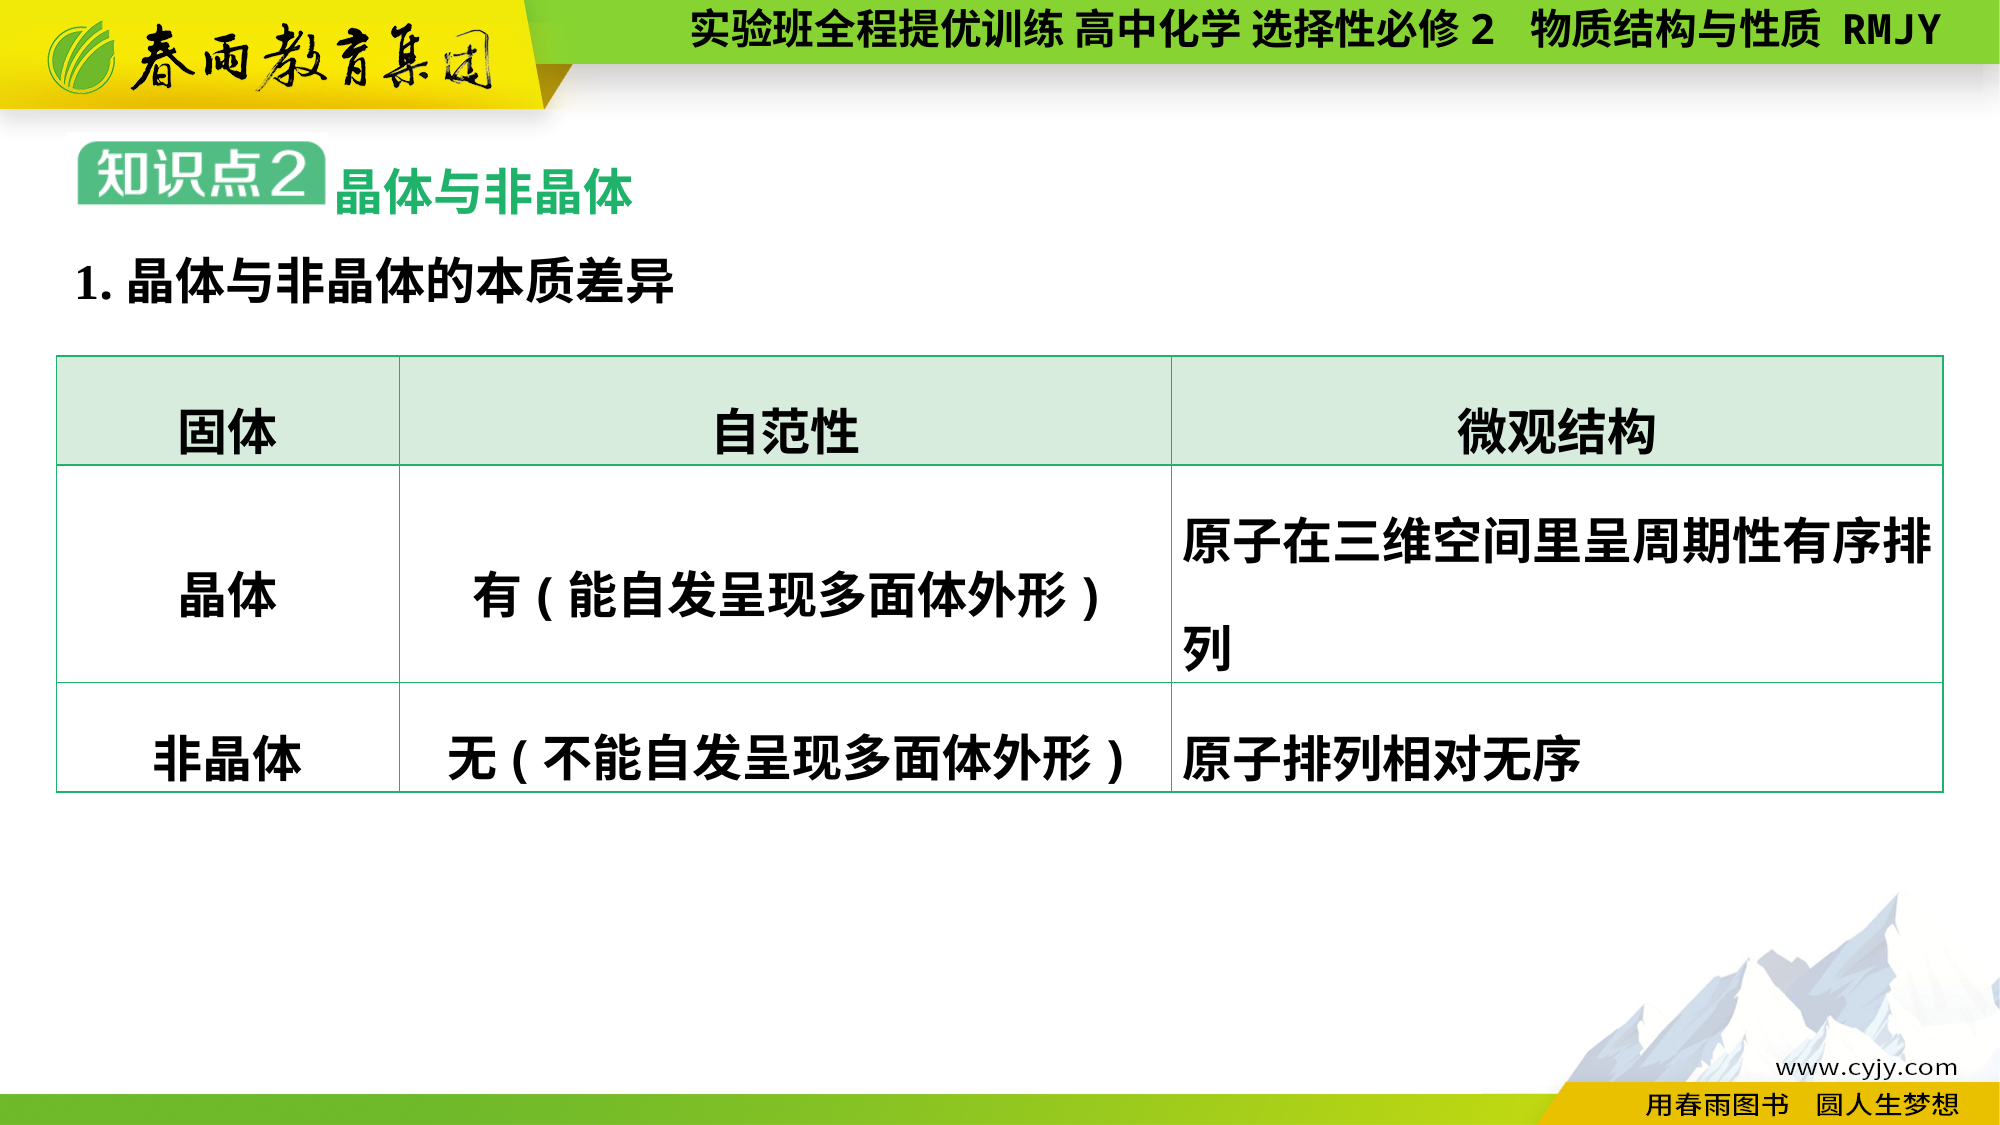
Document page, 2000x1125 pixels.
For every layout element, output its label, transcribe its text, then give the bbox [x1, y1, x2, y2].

table_cell 原子在三维空间里呈周期性有序排列 [1172, 466, 1942, 682]
picture [0, 0, 2000, 1125]
table_cell 非晶体 [57, 683, 399, 791]
table_header 微观结构 [1172, 357, 1942, 464]
table_cell 无(不能自发呈现多面体外形) [400, 683, 1171, 791]
table_header 自范性 [400, 357, 1171, 464]
table_header 固体 [57, 357, 399, 464]
table_cell 有(能自发呈现多面体外形) [400, 466, 1171, 682]
table_cell 晶体 [57, 466, 399, 682]
table_cell 原子排列相对无序 [1172, 683, 1942, 791]
list 晶体与非晶体 1.晶体与非晶体的本质差异 [59, 122, 1944, 308]
